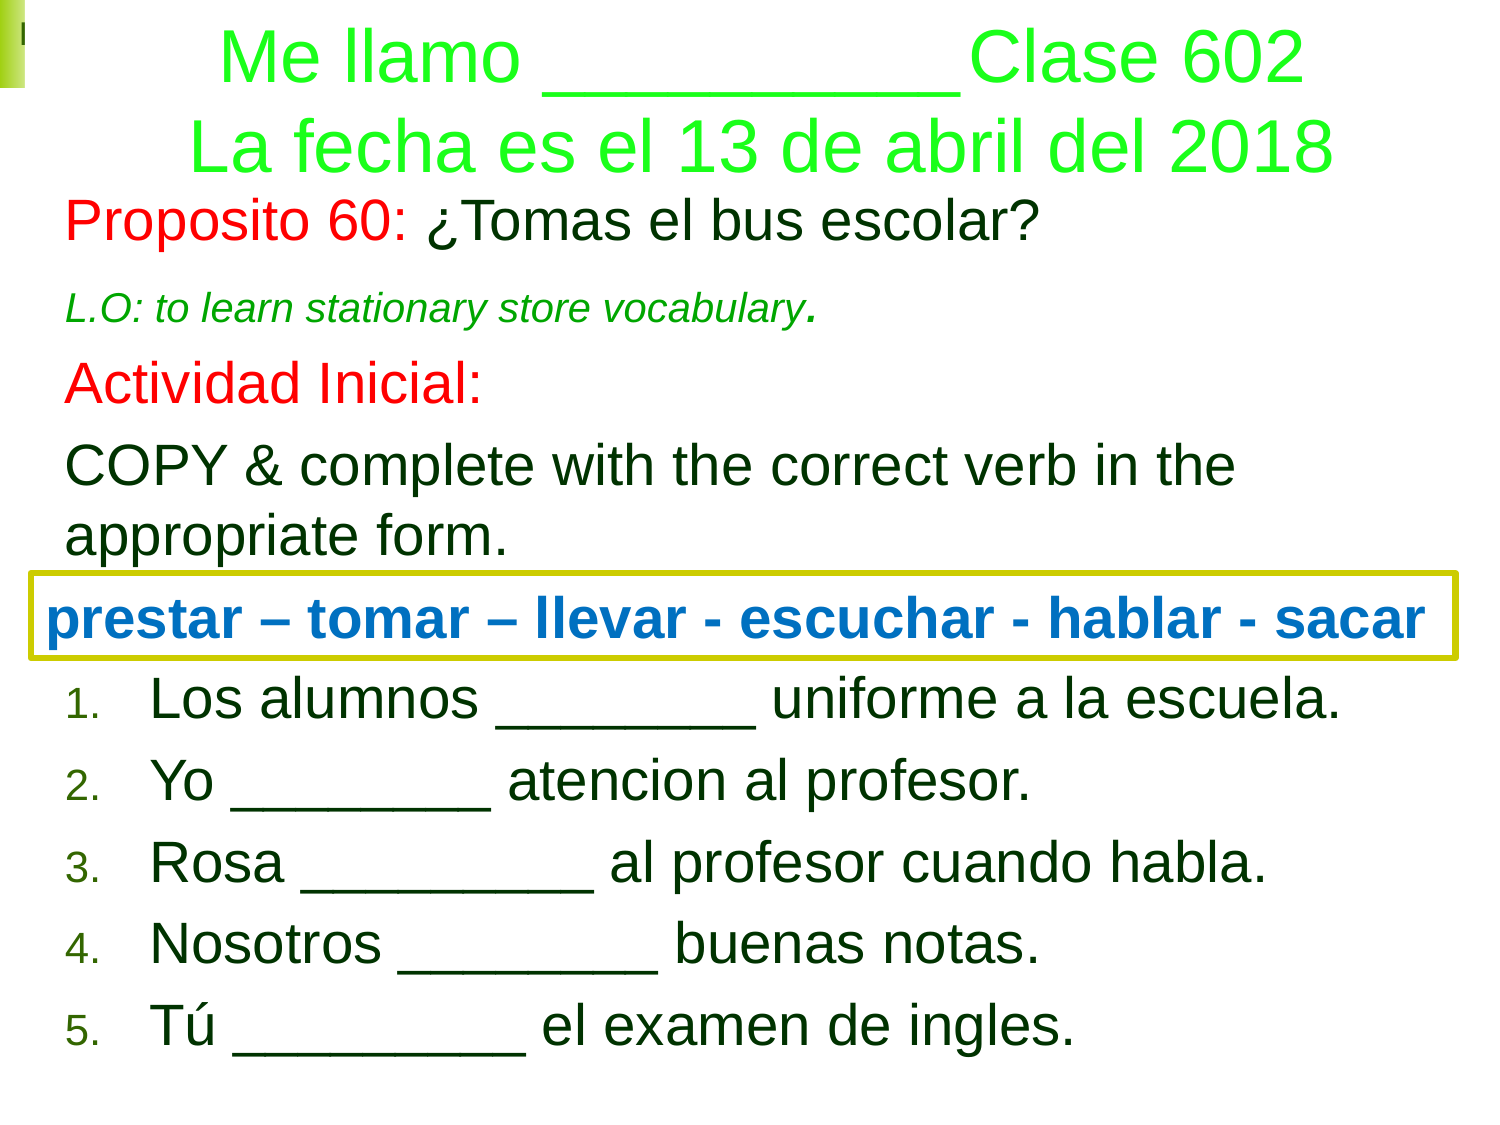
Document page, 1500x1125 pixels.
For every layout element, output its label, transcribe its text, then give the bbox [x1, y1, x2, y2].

text_box prestar – tomar – llevar - escuchar - hablar - sacar [30, 573, 1456, 658]
text_box Proposito 60: ¿Tomas el bus escolar? L.O: to learn stationary store vocabulary. Actividad Inicial: COPY & complete with the correct verb in the appropriate form. Los alumnos ________ uniforme a la escuela. Yo ________ atencion al profesor. Rosa _________ al profesor cuando habla. Nosotros ________ buenas notas. Tú _________ el examen de ingles. [49, 174, 1475, 1063]
text_box Me llamo __________ Clase 602 La fecha es el 13 de abril del 2018 [24, 0, 1500, 171]
